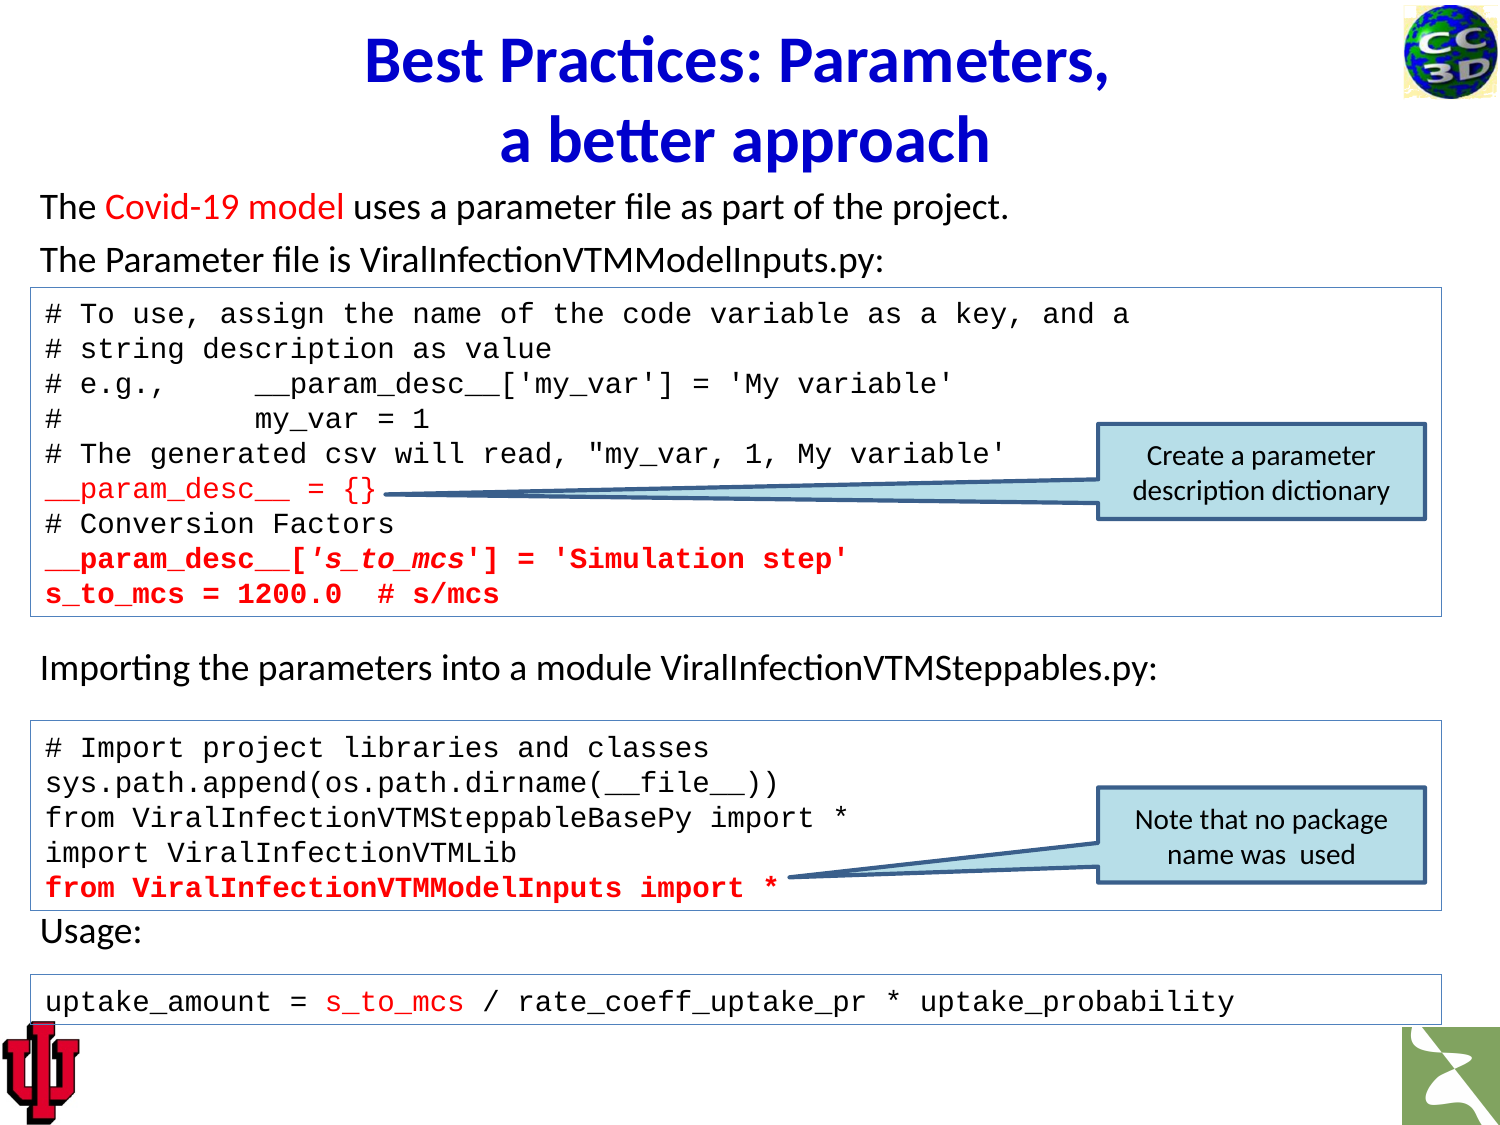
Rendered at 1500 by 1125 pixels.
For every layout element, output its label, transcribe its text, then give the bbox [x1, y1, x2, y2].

picture [1402, 1, 1500, 104]
text_box uptake_amount = s_to_mcs / rate_coeff_uptake_pr * uptake_probability [30, 974, 1442, 1025]
title Best Practices: Parameters, a better approach [70, 24, 1421, 168]
text_box Note that no package name was used [787, 785, 1428, 885]
text_box Create a parameter description dictionary [383, 421, 1428, 522]
text_box # To use, assign the name of the code variable as a key, and a # string description as value # e.g., __param_desc__['my_var'] = 'My variable' # my_var = 1 # The generated csv will read, "my_var, 1, My variable' __param_desc__ = {} # Conversion Factors __param_desc__['s_to_mcs'] = 'Simulation step' s_to_mcs = 1200.0 # s/mcs [30, 287, 1442, 617]
picture [0, 1020, 80, 1125]
picture [1402, 1027, 1500, 1125]
list The Covid-19 model uses a parameter file as part of the project. The Parameter file is ViralInfectionVTMModelInputs.py: Importing the parameters into a module ViralInfectionVTMSteppables.py: Usage: [24, 174, 1475, 1008]
text_box # Import project libraries and classes sys.path.append(os.path.dirname(__file__)) from ViralInfectionVTMSteppableBasePy import * import ViralInfectionVTMLib from ViralInfectionVTMModelInputs import * [30, 720, 1442, 911]
